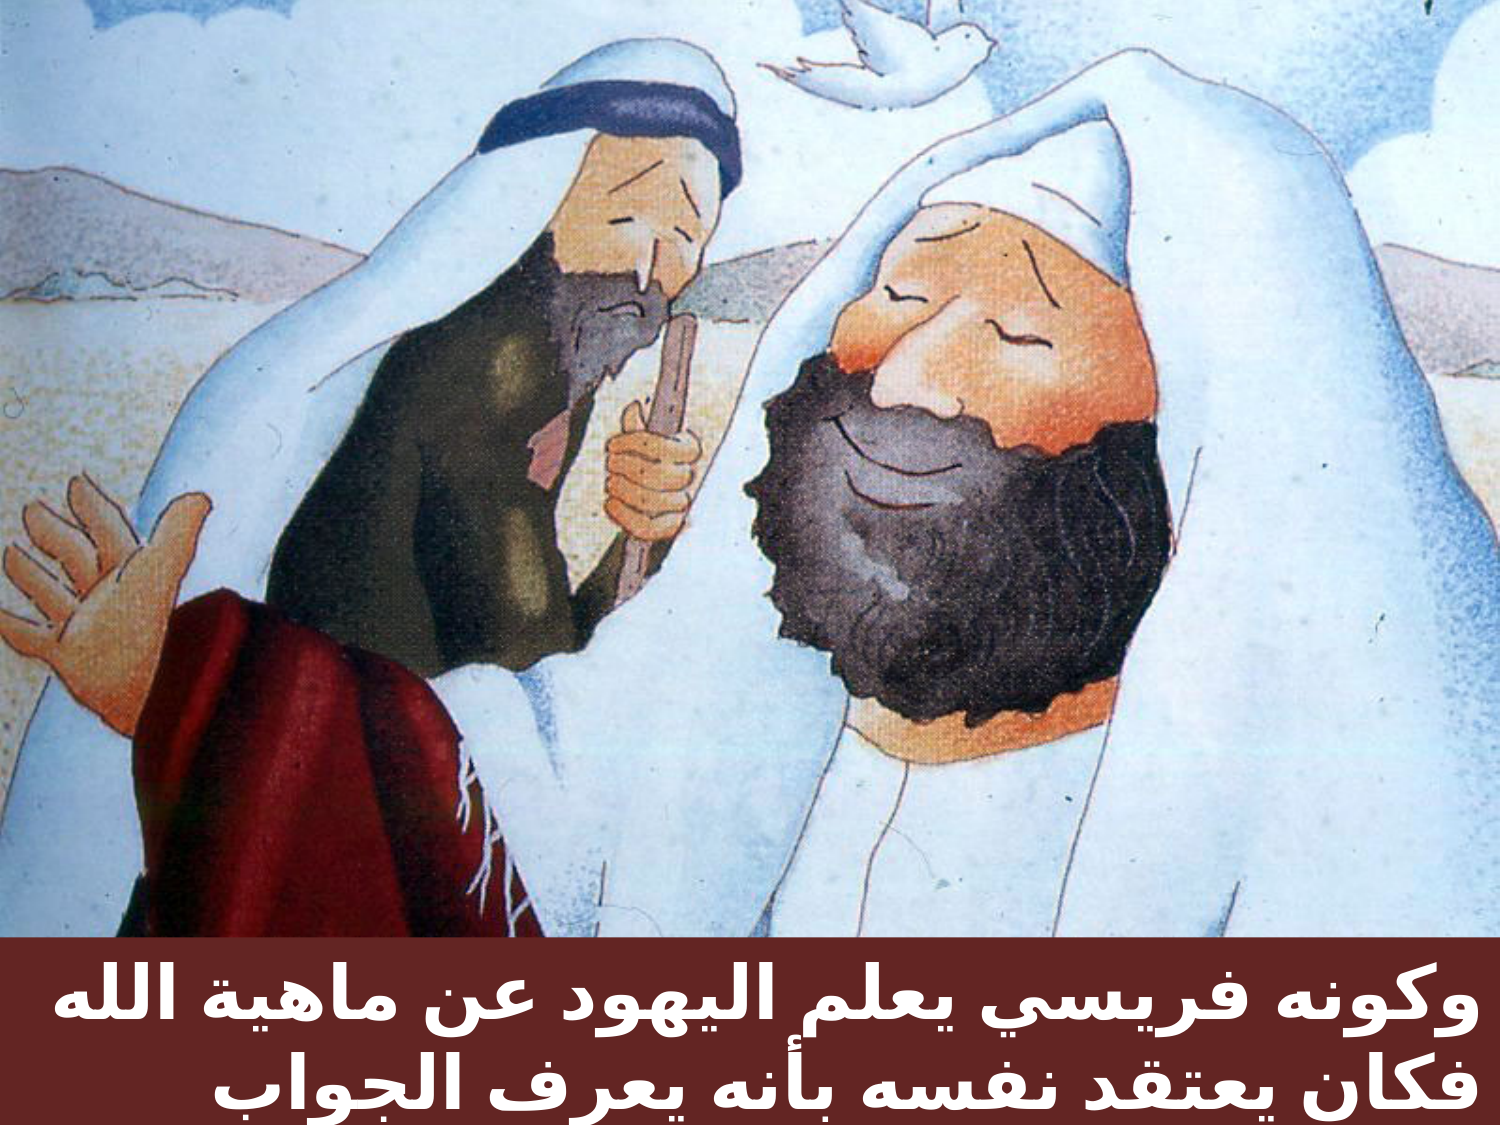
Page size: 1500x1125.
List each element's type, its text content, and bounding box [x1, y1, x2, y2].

picture [0, 0, 1500, 938]
text_box وكونه فريسي يعلم اليهود عن ماهية الله فكان يعتقد نفسه بأنه يعرف الجواب الصحيح [0, 946, 1500, 1125]
